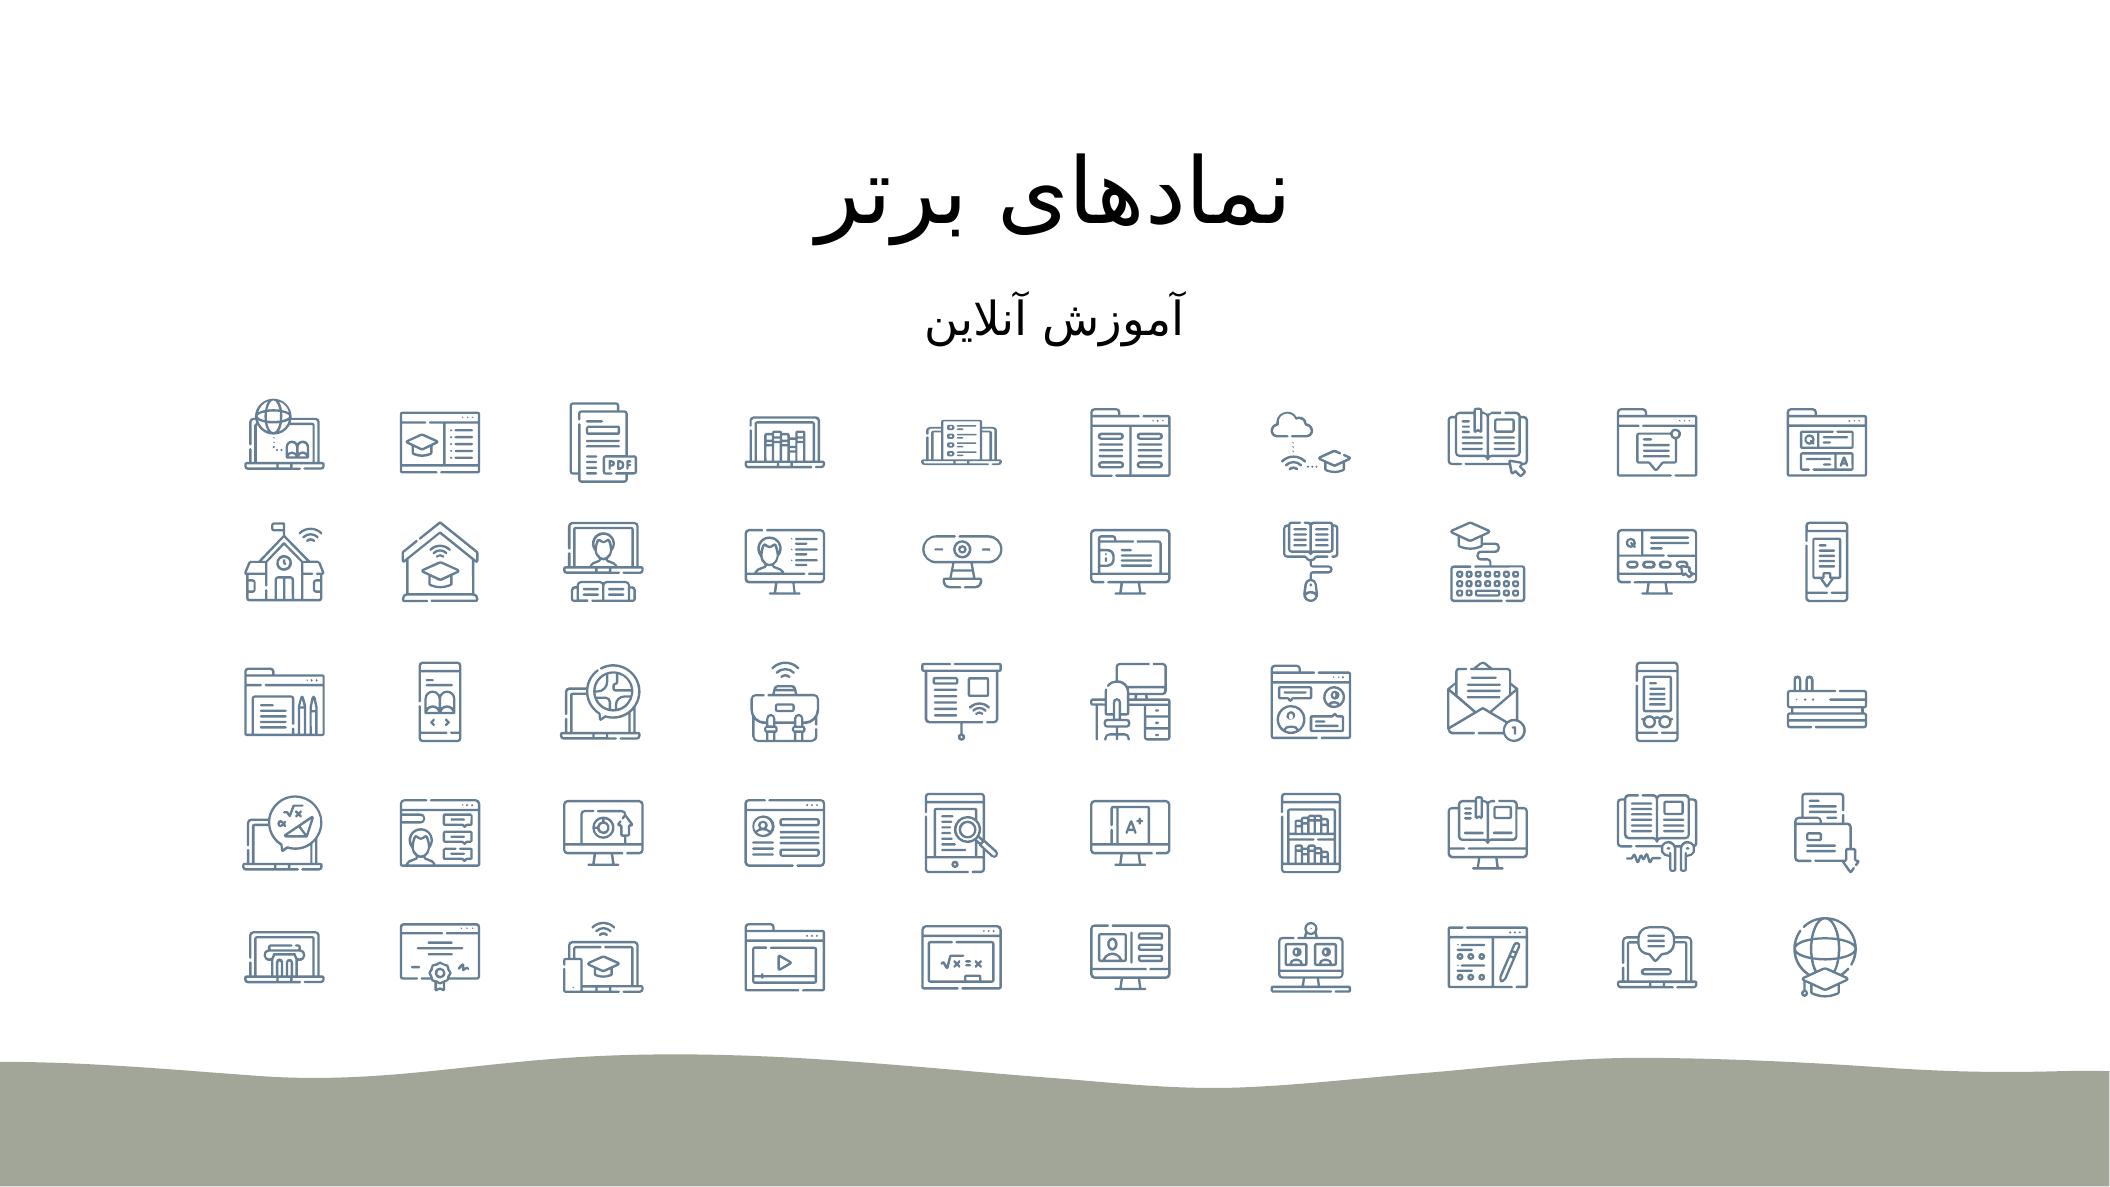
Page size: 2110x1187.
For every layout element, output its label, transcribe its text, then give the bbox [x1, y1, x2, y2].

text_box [921, 419, 1002, 466]
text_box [244, 398, 325, 470]
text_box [1616, 528, 1698, 595]
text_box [1090, 528, 1171, 595]
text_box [1794, 792, 1860, 874]
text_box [1786, 675, 1868, 729]
text_box [1793, 917, 1857, 998]
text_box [1090, 662, 1171, 741]
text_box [921, 924, 1002, 990]
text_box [242, 795, 327, 871]
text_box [1805, 521, 1849, 603]
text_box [1616, 794, 1698, 872]
text_box آموزش آنلاین [241, 267, 1868, 379]
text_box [418, 661, 462, 743]
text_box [1635, 661, 1679, 743]
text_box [1616, 408, 1698, 477]
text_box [744, 923, 826, 992]
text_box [569, 402, 638, 483]
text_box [563, 921, 644, 993]
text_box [1786, 408, 1868, 477]
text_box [399, 923, 481, 992]
text_box [744, 416, 826, 469]
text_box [1447, 926, 1529, 989]
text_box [1090, 799, 1171, 866]
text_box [562, 521, 644, 602]
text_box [1447, 796, 1529, 870]
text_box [563, 799, 644, 866]
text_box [744, 528, 826, 595]
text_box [1447, 661, 1529, 743]
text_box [921, 662, 1002, 741]
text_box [1090, 408, 1171, 477]
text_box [1450, 521, 1526, 603]
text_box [559, 664, 647, 740]
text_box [1090, 924, 1171, 991]
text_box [1283, 521, 1339, 603]
text_box [1280, 792, 1342, 874]
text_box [243, 522, 325, 602]
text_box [1270, 411, 1352, 474]
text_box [399, 411, 481, 474]
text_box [401, 521, 479, 603]
title نمادهای برتر [166, 123, 1944, 256]
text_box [1270, 921, 1352, 993]
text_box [1270, 664, 1352, 740]
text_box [1447, 407, 1529, 478]
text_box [399, 799, 481, 867]
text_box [744, 799, 826, 867]
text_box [244, 667, 325, 737]
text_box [920, 535, 1003, 589]
text_box [244, 931, 325, 984]
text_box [924, 792, 999, 874]
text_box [750, 661, 820, 743]
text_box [1616, 926, 1698, 989]
